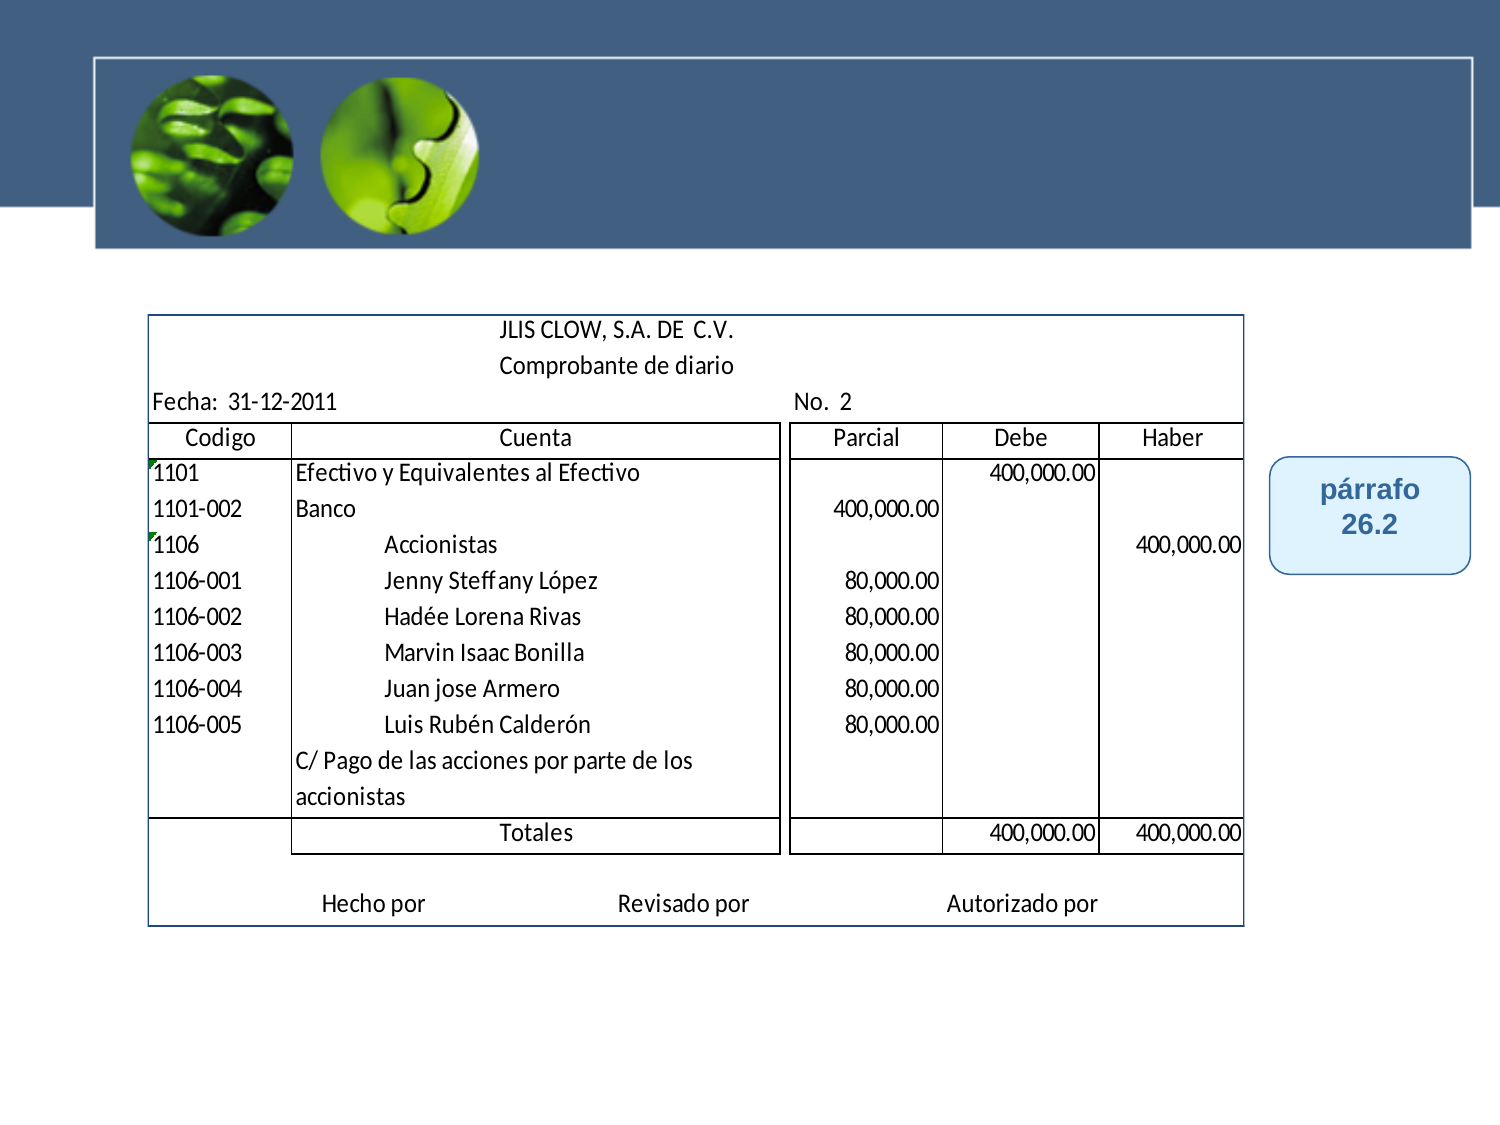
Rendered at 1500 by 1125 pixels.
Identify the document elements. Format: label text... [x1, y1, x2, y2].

picture [0, 0, 1500, 1125]
text_box párrafo 26.2 [1269, 456, 1471, 575]
